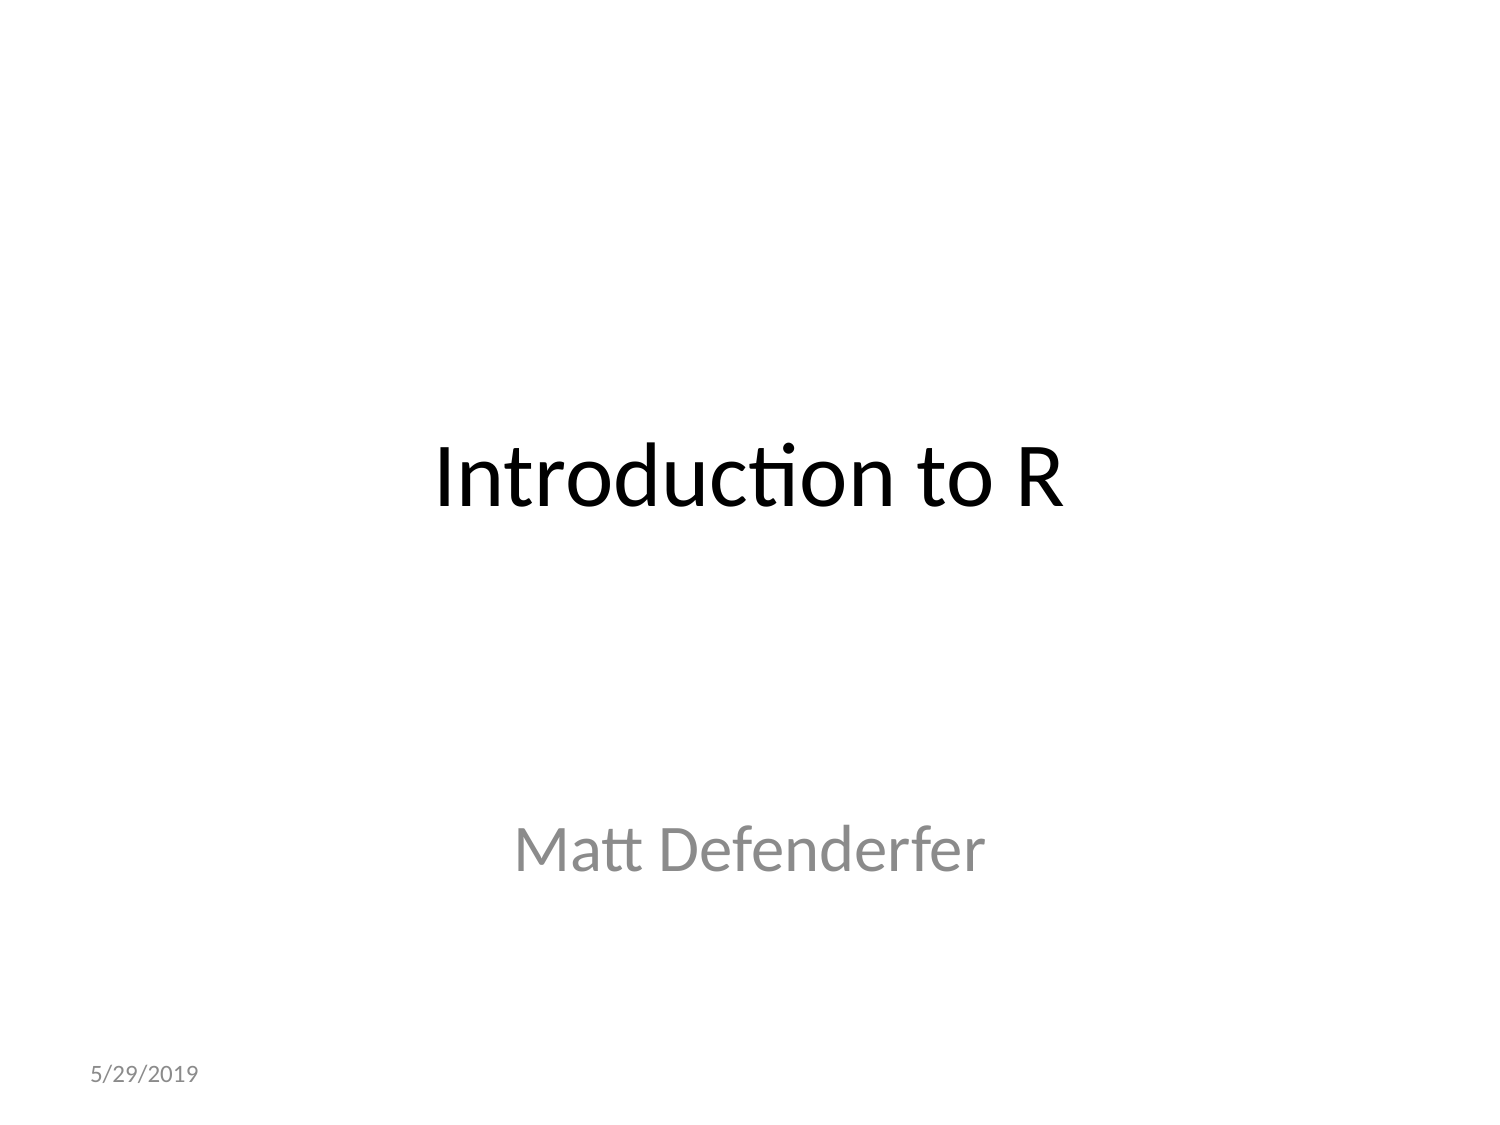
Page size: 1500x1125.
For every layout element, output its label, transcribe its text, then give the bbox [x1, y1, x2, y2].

title Introduction to R [112, 349, 1388, 591]
subtitle Matt Defenderfer [225, 637, 1275, 925]
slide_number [75, 1042, 425, 1103]
